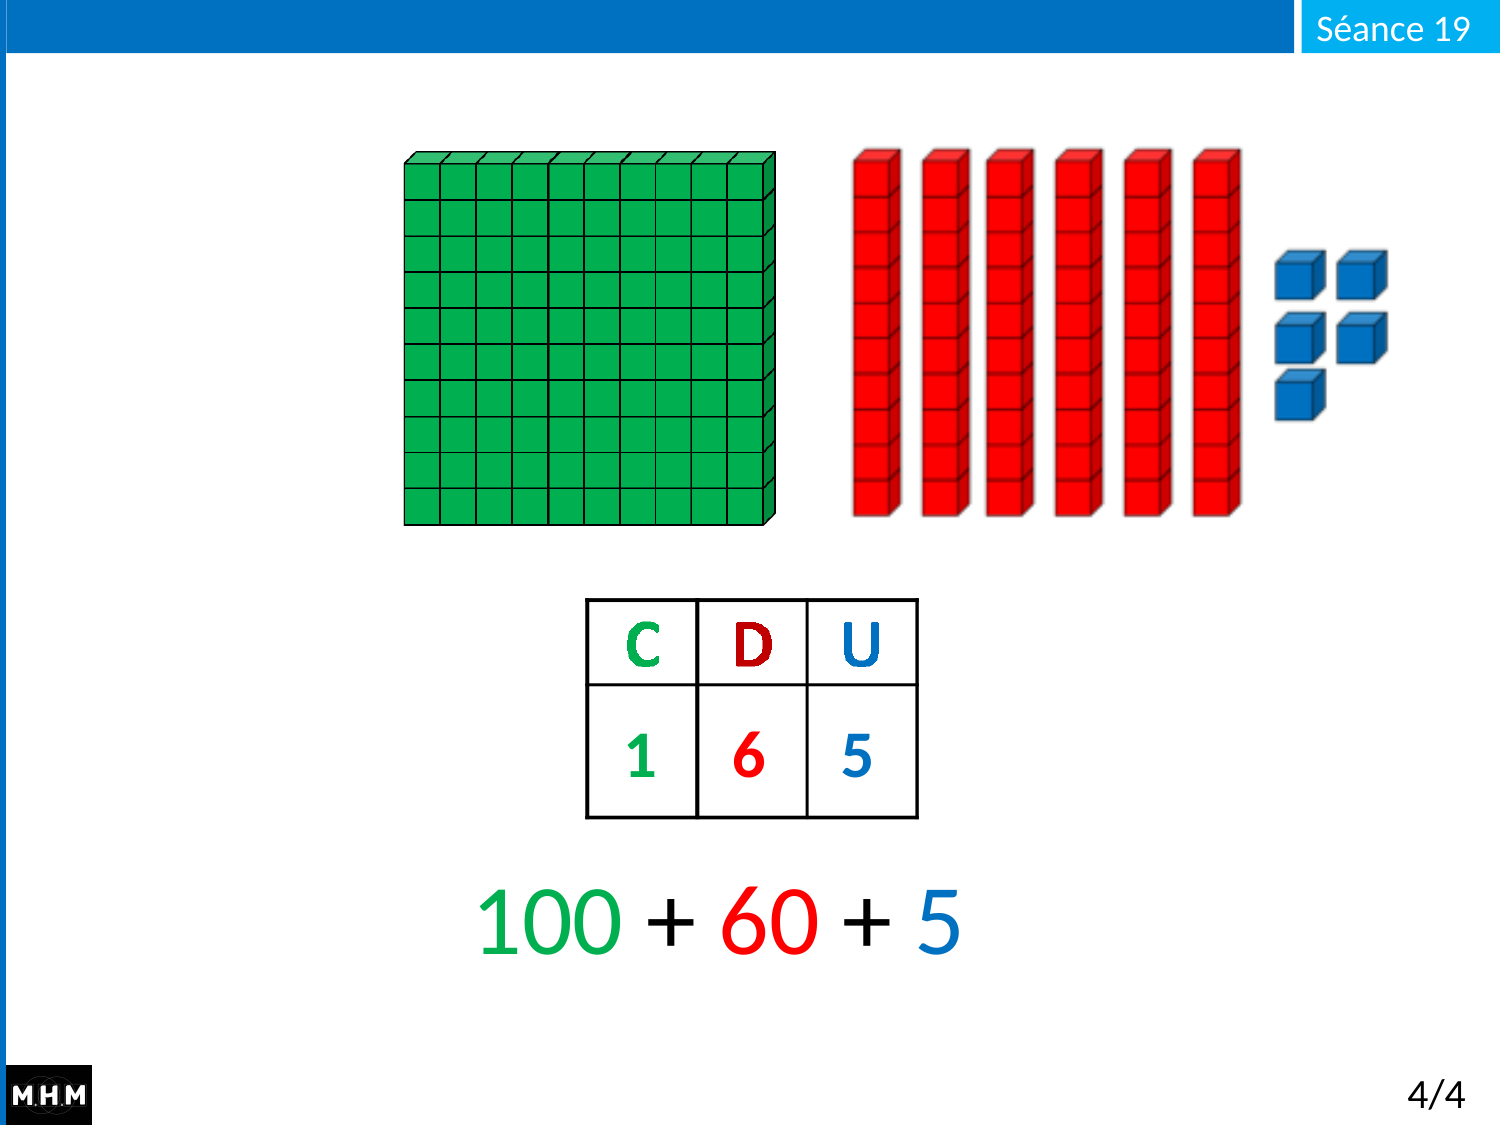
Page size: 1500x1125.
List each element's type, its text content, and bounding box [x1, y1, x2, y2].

picture [578, 590, 922, 820]
text_box 100 + 60 + 5 [335, 847, 1124, 982]
picture [150, 140, 1396, 529]
text_box [126, 139, 848, 549]
picture [6, 1065, 92, 1125]
list 4/4 [1373, 1064, 1500, 1125]
